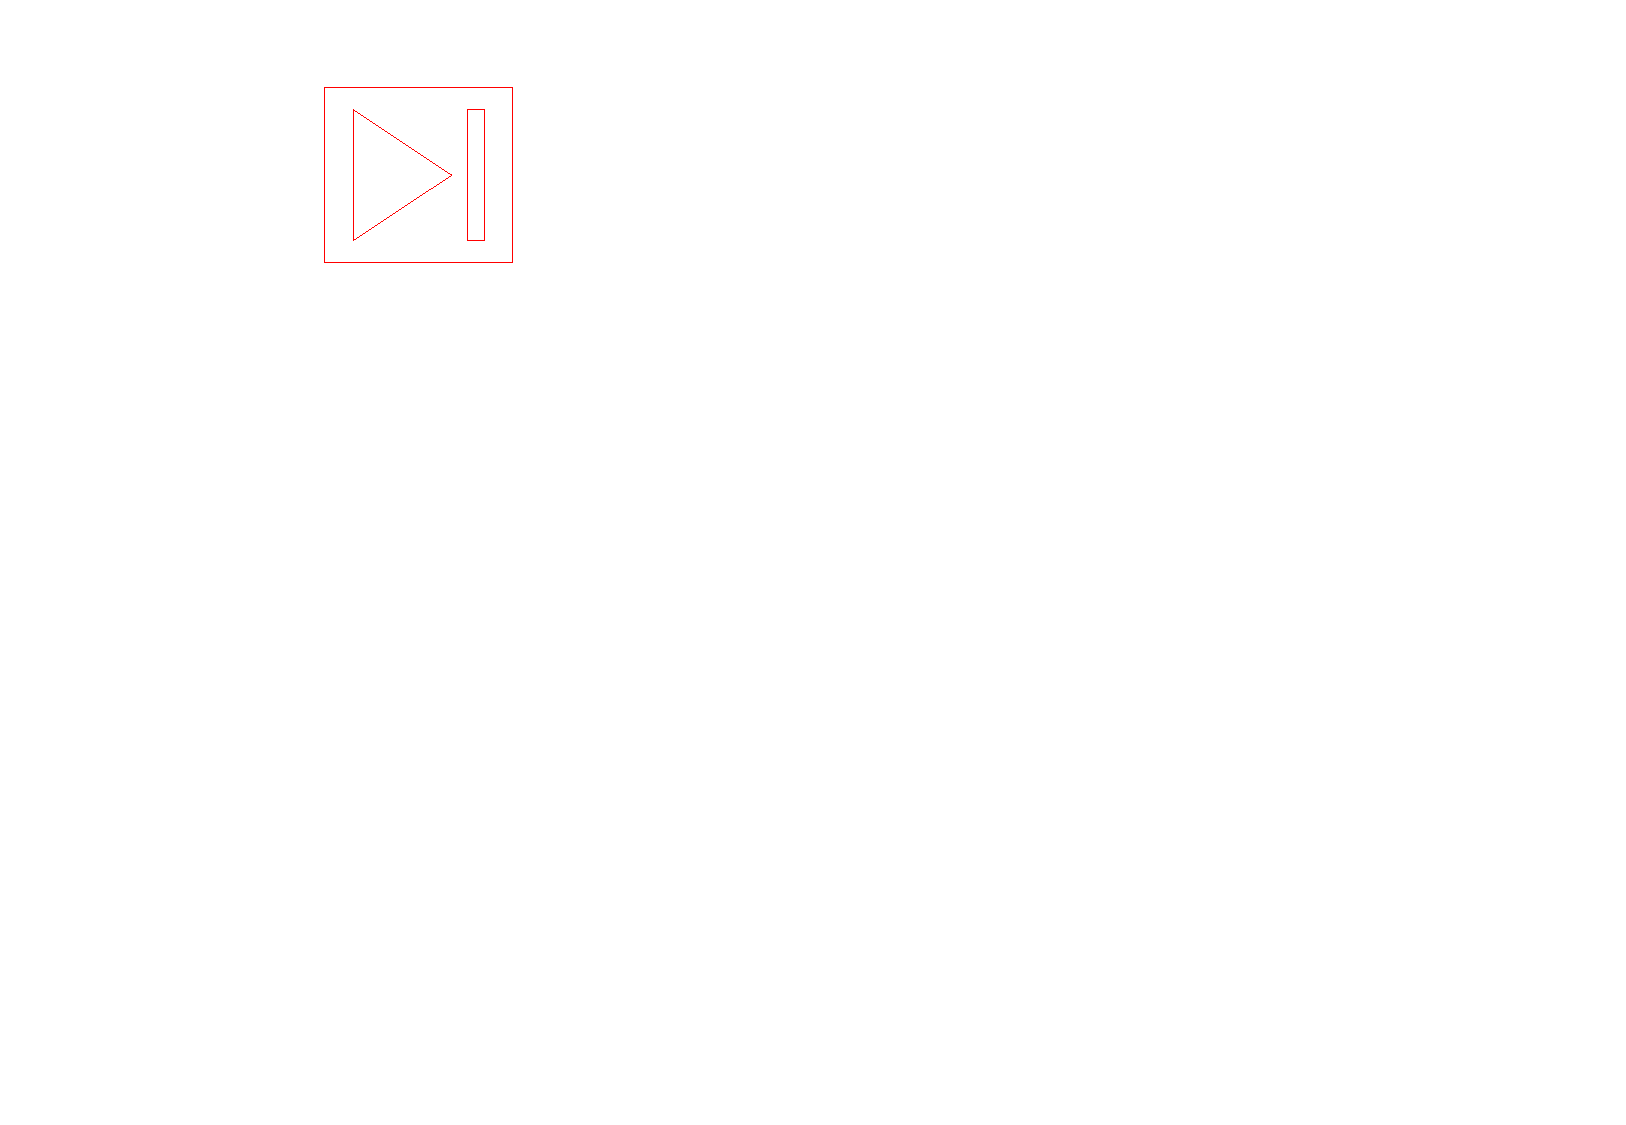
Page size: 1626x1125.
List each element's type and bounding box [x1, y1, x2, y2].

text_box [324, 87, 513, 263]
